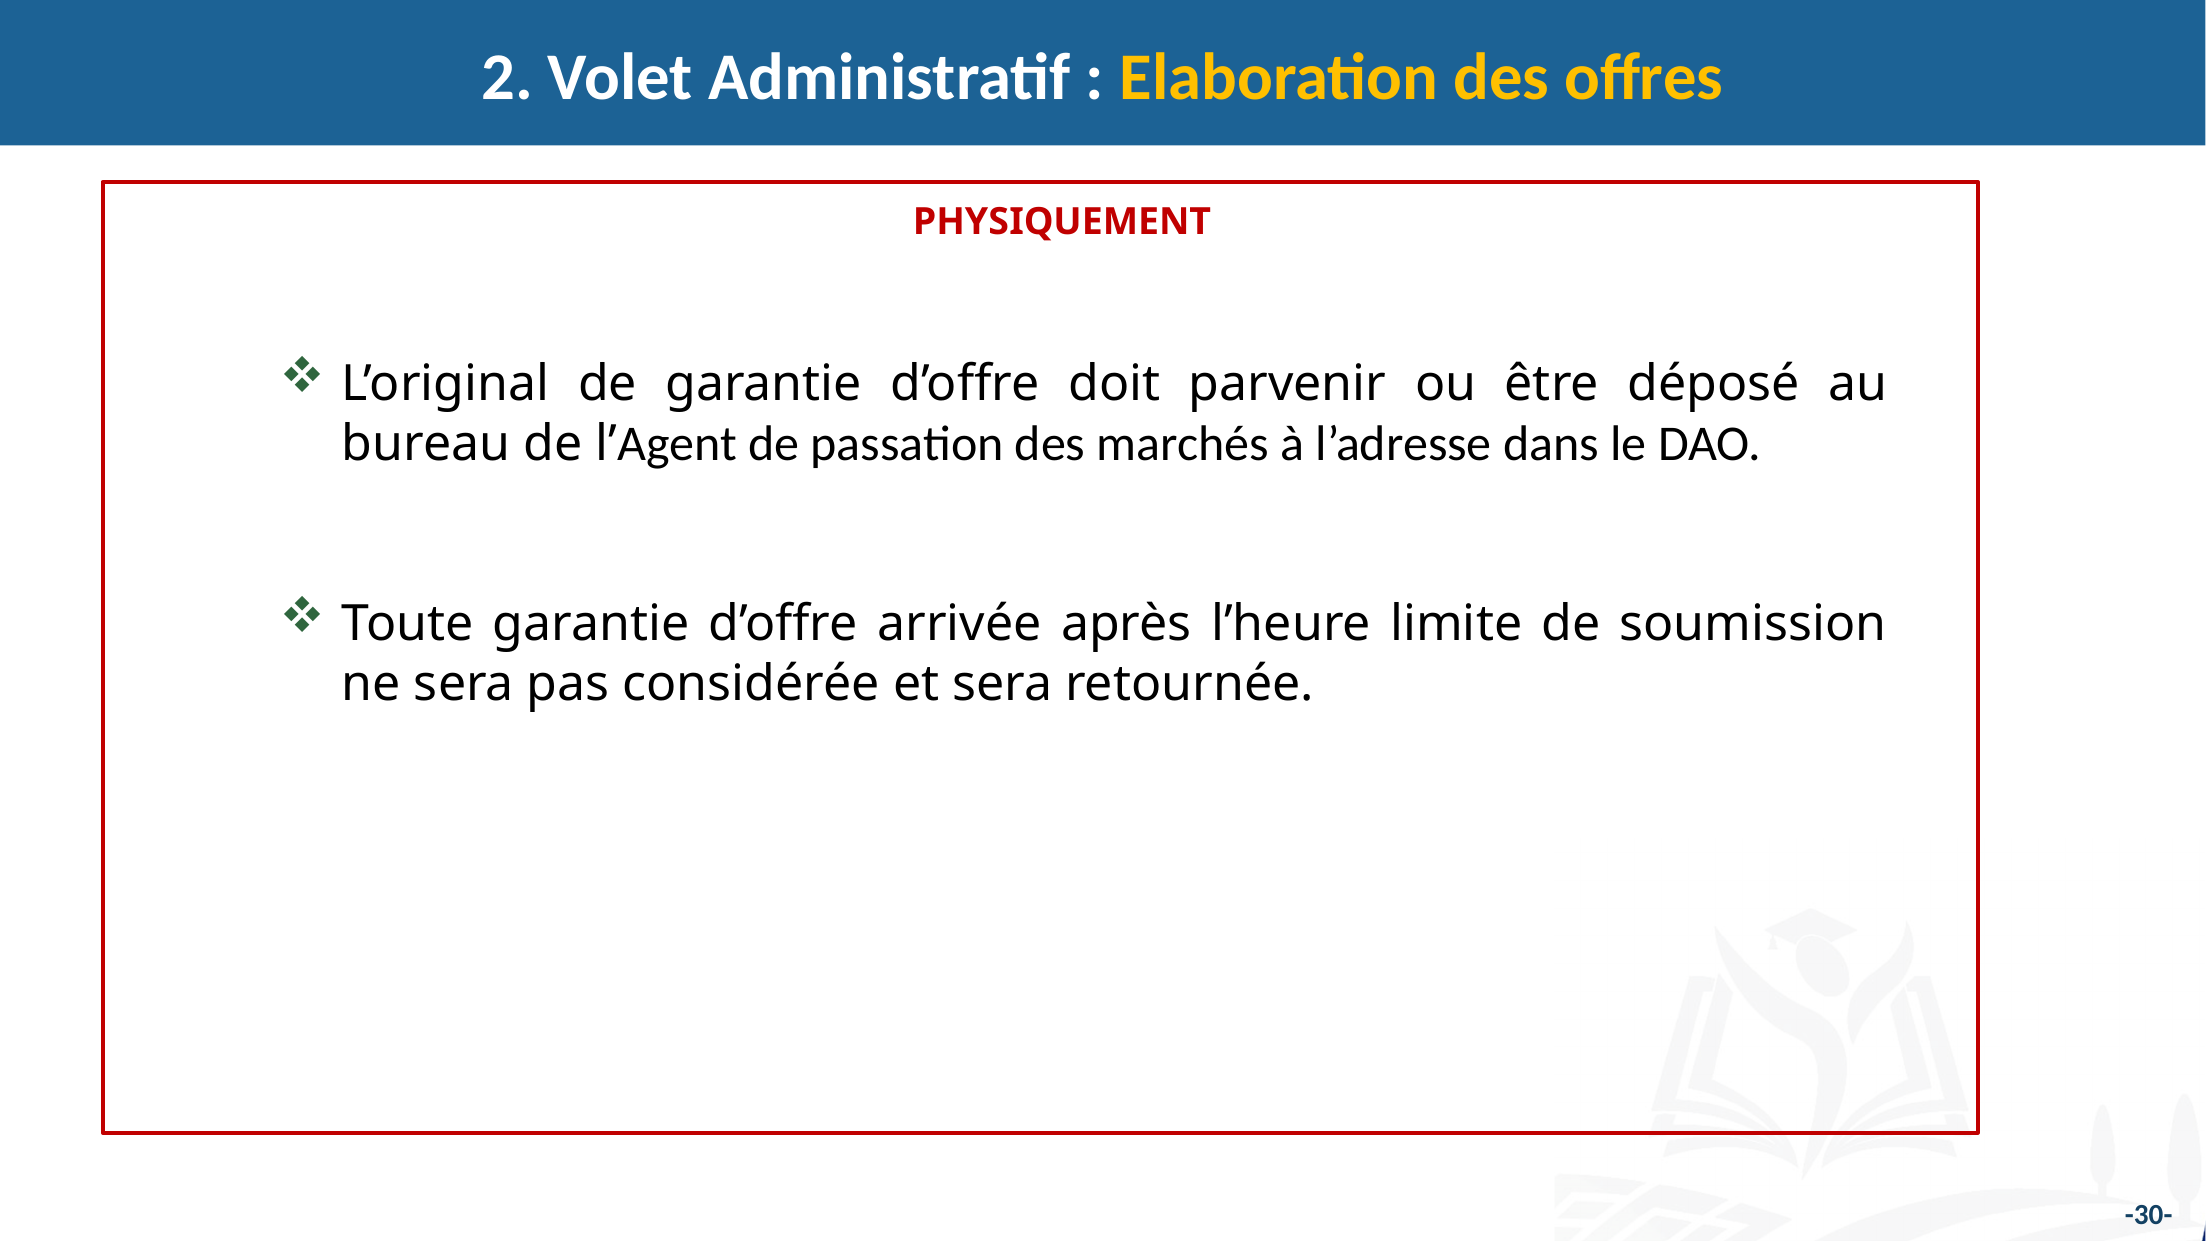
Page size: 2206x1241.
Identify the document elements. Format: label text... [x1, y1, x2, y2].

text_box 2. Volet Administratif : Elaboration des offres [0, 0, 2206, 147]
picture [1554, 837, 2206, 1241]
text_box PHYSIQUEMENT [898, 189, 1227, 250]
text_box [101, 180, 1980, 1135]
text_box L’original de garantie d’offre doit parvenir ou être déposé au bureau de l’Agent de passation des marchés à l’adresse dans le DAO. Toute garantie d’offre arrivée après l’heure limite de soumission ne sera pas considérée et sera retournée. [265, 282, 1903, 718]
